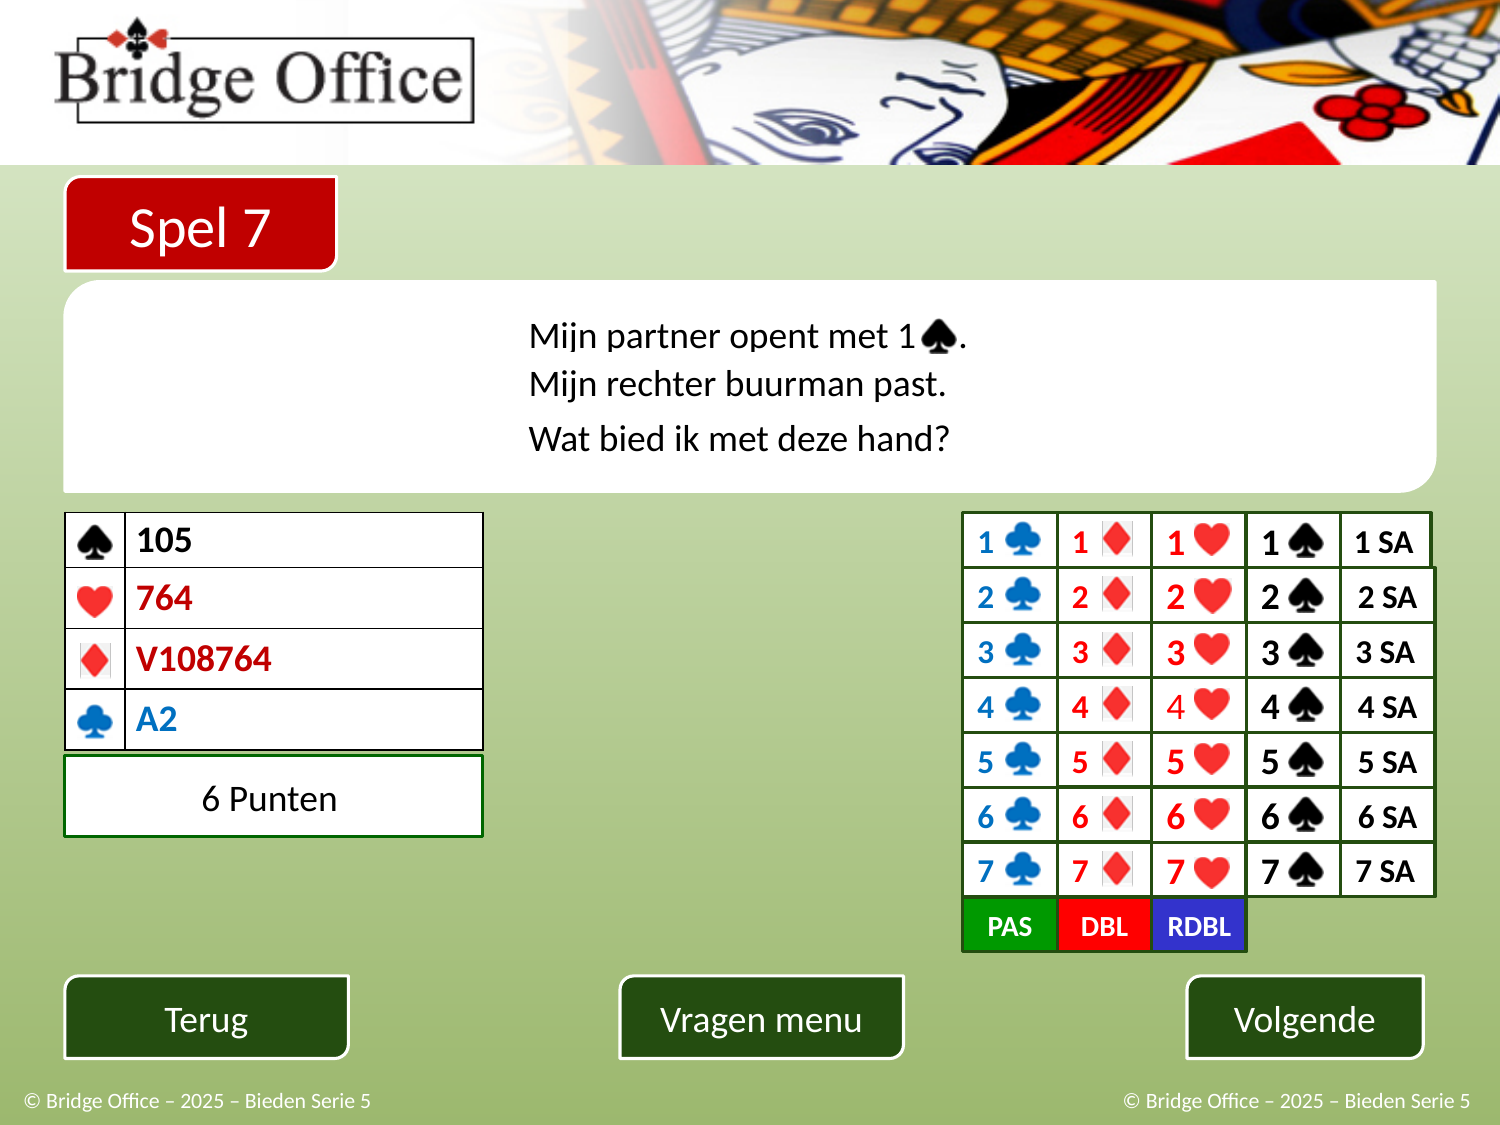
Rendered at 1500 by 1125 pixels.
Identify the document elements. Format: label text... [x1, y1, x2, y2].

picture [1004, 686, 1041, 723]
text_box Spel 7 [63, 179, 339, 273]
text_box 1 [1153, 511, 1245, 569]
text_box 3 [1245, 621, 1339, 676]
text_box 5 [1153, 734, 1248, 786]
text_box 2 SA [1339, 566, 1437, 621]
text_box 1 [1059, 511, 1153, 569]
picture [1004, 851, 1041, 887]
text_box 2 [1153, 569, 1245, 621]
text_box 3 [961, 621, 1056, 676]
picture [1004, 796, 1041, 833]
text_box 6 [1056, 786, 1150, 841]
text_box 6 [1150, 786, 1245, 841]
table_cell A2 [126, 690, 482, 749]
text_box Terug [63, 974, 350, 1061]
picture [920, 318, 957, 354]
picture [1193, 743, 1230, 776]
text_box 6 [961, 786, 1056, 841]
text_box © Bridge Office – 2025 – Bieden Serie 5 [8, 1079, 393, 1121]
text_box 1 [1245, 511, 1342, 569]
text_box DBL [1059, 898, 1153, 953]
text_box Mijn partner opent met 1 . [513, 303, 1022, 364]
text_box 6 Punten [63, 754, 484, 838]
picture [1288, 686, 1324, 723]
text_box 7 SA [1339, 844, 1437, 898]
picture [1099, 631, 1135, 668]
table_cell [66, 690, 124, 749]
text_box Mijn rechter buurman past. [513, 352, 987, 406]
picture [1193, 688, 1230, 721]
picture [1288, 741, 1324, 778]
picture [1099, 741, 1135, 778]
picture [77, 703, 114, 740]
picture [1099, 686, 1135, 723]
picture [1099, 576, 1135, 613]
picture [1193, 578, 1232, 614]
text_box 2 [1245, 569, 1339, 621]
text_box 3 SA [1339, 621, 1437, 676]
text_box Vragen menu [618, 974, 906, 1061]
picture [1193, 798, 1230, 830]
picture [1099, 796, 1135, 833]
picture [1288, 796, 1324, 832]
picture [1099, 851, 1135, 887]
text_box [63, 280, 1437, 493]
text_box 5 [1248, 734, 1339, 786]
picture [1288, 851, 1324, 887]
text_box Wat bied ik met deze hand? [513, 406, 987, 467]
text_box © Bridge Office – 2025 – Bieden Serie 5 [1107, 1079, 1500, 1121]
picture [1288, 631, 1324, 668]
text_box 4 [961, 676, 1059, 734]
text_box 7 [1056, 841, 1150, 898]
text_box Volgende [1185, 974, 1425, 1061]
picture [0, 0, 1500, 166]
text_box 4 [1059, 676, 1150, 734]
text_box 3 [1150, 621, 1245, 676]
table_header [66, 513, 124, 567]
table_header 105 [126, 513, 482, 567]
picture [1099, 521, 1135, 558]
text_box 2 [961, 569, 1056, 621]
picture [1004, 741, 1041, 778]
picture [1288, 521, 1325, 558]
text_box 7 [1150, 841, 1245, 898]
picture [1193, 523, 1230, 556]
table_cell [66, 629, 124, 688]
text_box 6 [1245, 786, 1339, 841]
table_cell 764 [126, 568, 482, 628]
text_box 3 [1056, 621, 1150, 676]
text_box 1 SA [1342, 511, 1433, 569]
table_cell [66, 568, 124, 628]
text_box 4 [1150, 676, 1245, 734]
text_box 7 [961, 841, 1056, 896]
text_box 5 SA [1339, 734, 1437, 786]
text_box 5 [1059, 734, 1153, 786]
text_box 7 [1245, 841, 1339, 898]
table_cell V108764 [126, 629, 482, 688]
text_box RDBL [1153, 898, 1248, 953]
picture [1004, 576, 1041, 613]
text_box 1 [961, 511, 1059, 569]
text_box 4 SA [1339, 676, 1437, 734]
picture [1193, 857, 1230, 890]
picture [1288, 576, 1324, 613]
picture [77, 524, 114, 561]
picture [77, 643, 114, 679]
text_box 4 [1245, 676, 1339, 734]
text_box 5 [961, 734, 1059, 786]
text_box 6 SA [1339, 786, 1437, 844]
text_box 2 [1056, 569, 1153, 621]
picture [1194, 633, 1230, 666]
picture [77, 585, 114, 618]
picture [1004, 521, 1041, 558]
text_box PAS [961, 896, 1059, 953]
picture [1004, 631, 1041, 668]
